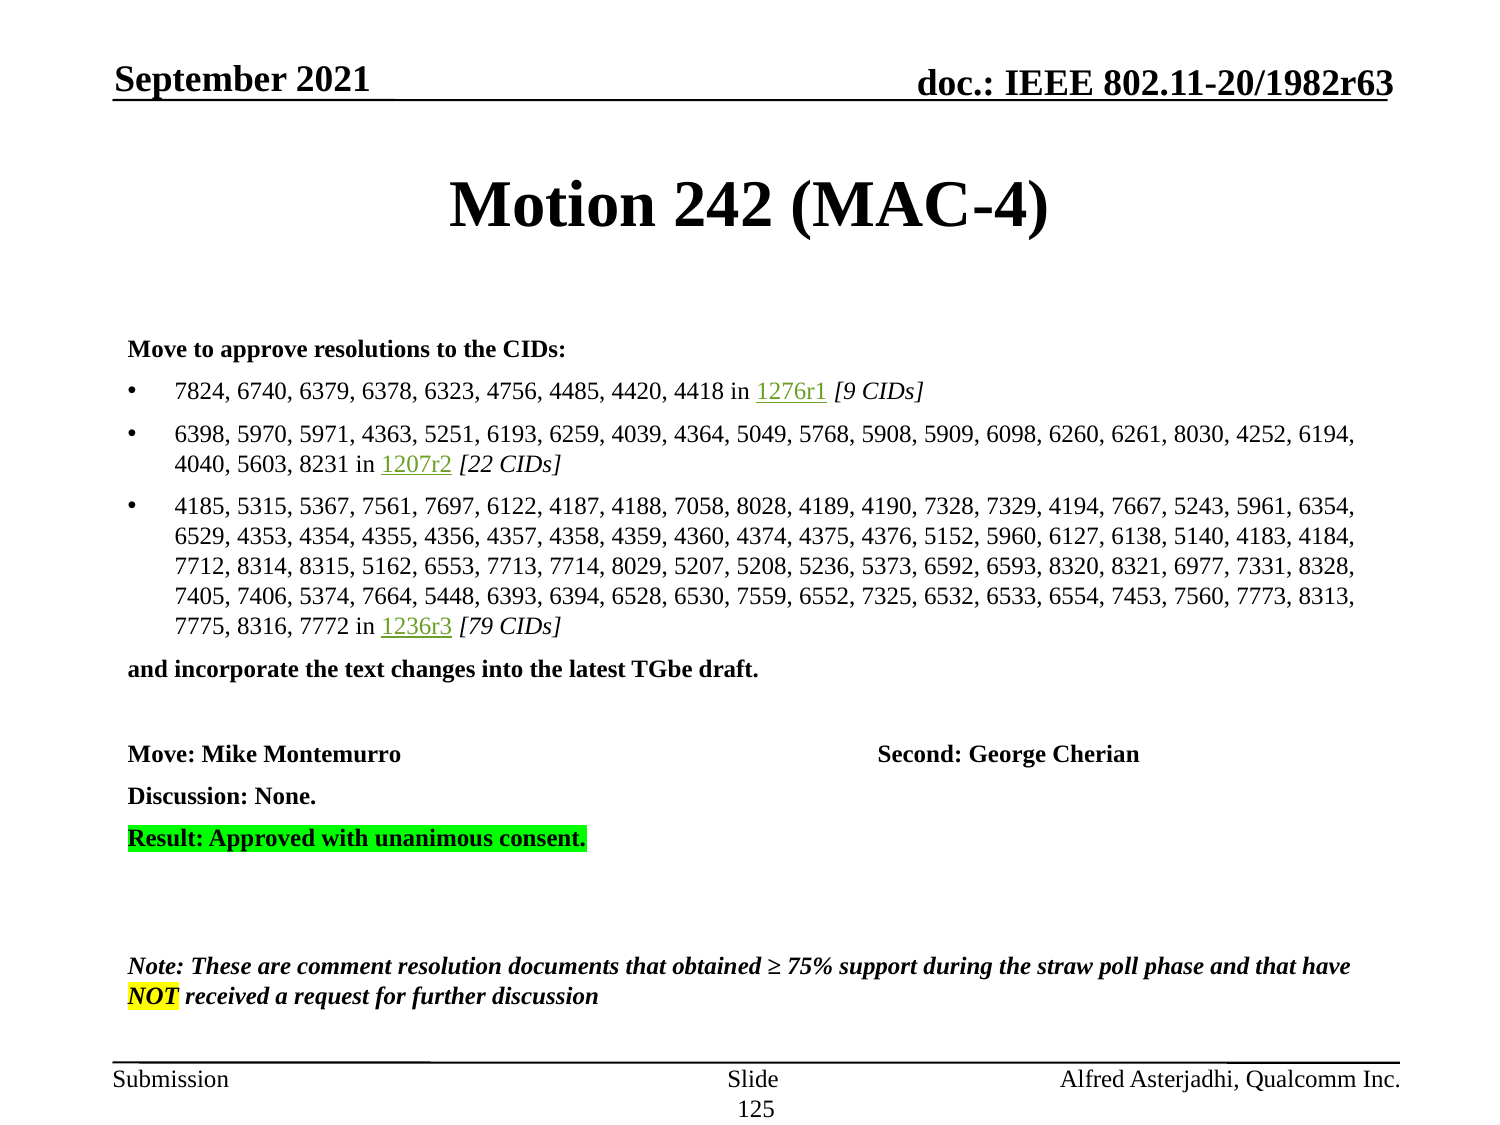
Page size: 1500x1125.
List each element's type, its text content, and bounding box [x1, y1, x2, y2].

title Motion 242 (MAC-4) [112, 112, 1388, 288]
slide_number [114, 54, 423, 100]
footer Alfred Asterjadhi, Qualcomm Inc. [878, 1061, 1402, 1093]
slide_number Slide 125 [712, 1061, 800, 1123]
list Move to approve resolutions to the CIDs: 7824, 6740, 6379, 6378, 6323, 4756, 4485, 4420, 4418 in 1276r1 [9 CIDs] 6398, 5970, 5971, 4363, 5251, 6193, 6259, 4039, 4364, 5049, 5768, 5908, 5909, 6098, 6260, 6261, 8030, 4252, 6194, 4040, 5603, 8231 in 1207r2 [22 CIDs] 4185, 5315, 5367, 7561, 7697, 6122, 4187, 4188, 7058, 8028, 4189, 4190, 7328, 7329, 4194, 7667, 5243, 5961, 6354, 6529, 4353, 4354, 4355, 4356, 4357, 4358, 4359, 4360, 4374, 4375, 4376, 5152, 5960, 6127, 6138, 5140, 4183, 4184, 7712, 8314, 8315, 5162, 6553, 7713, 7714, 8029, 5207, 5208, 5236, 5373, 6592, 6593, 8320, 8321, 6977, 7331, 8328, 7405, 7406, 5374, 7664, 5448, 6393, 6394, 6528, 6530, 7559, 6552, 7325, 6532, 6533, 6554, 7453, 7560, 7773, 8313, 7775, 8316, 7772 in 1236r3 [79 CIDs] and incorporate the text changes into the latest TGbe draft. Move: Mike Montemurro Second: George Cherian Discussion: None. Result: Approved with unanimous consent. Note: These are comment resolution documents that obtained ≥ 75% support during the straw poll phase and that have NOT received a request for further discussion [112, 324, 1388, 1063]
